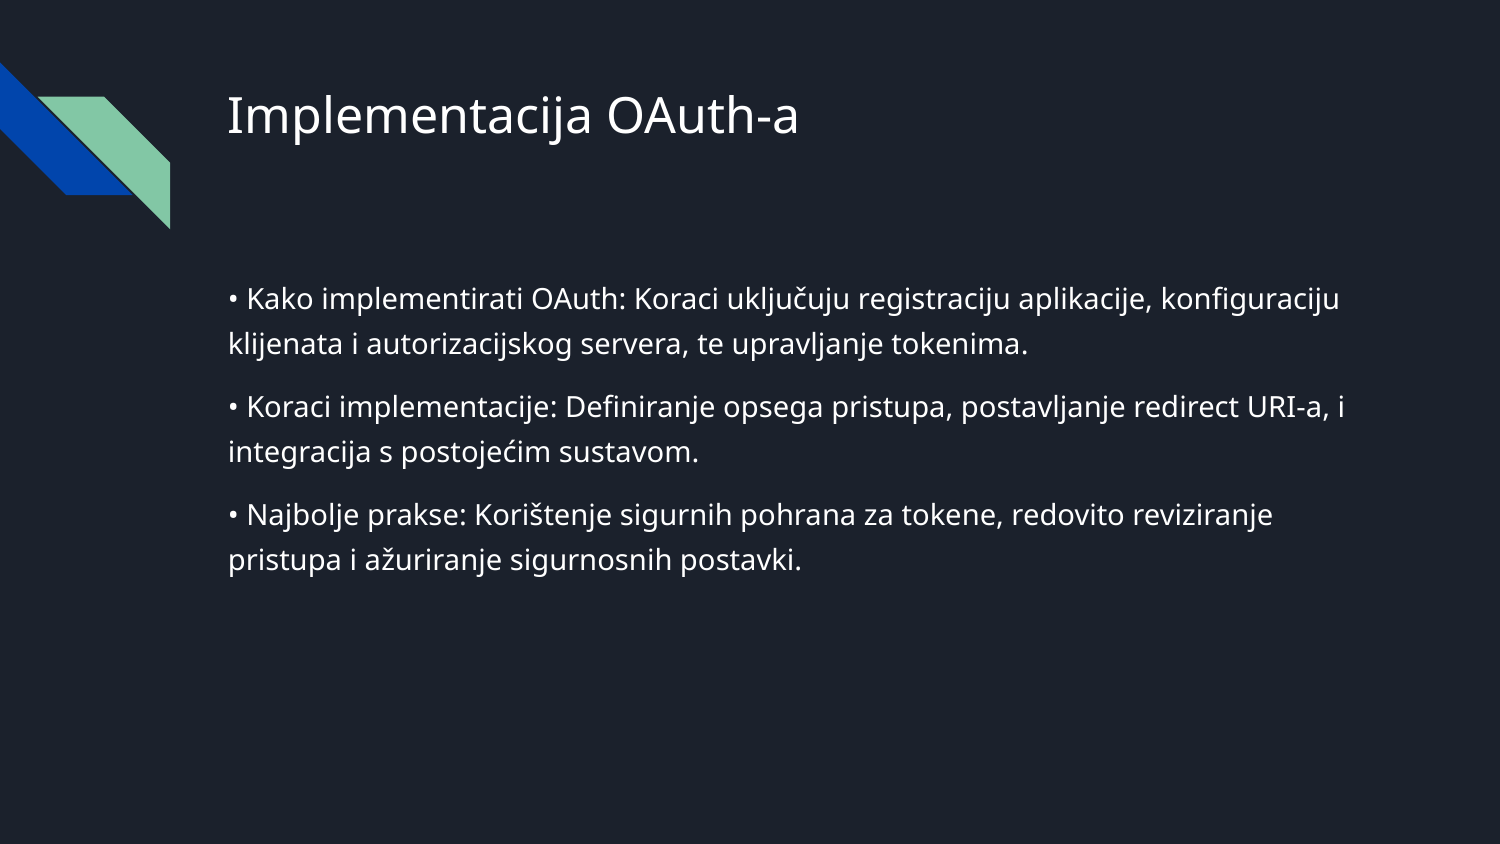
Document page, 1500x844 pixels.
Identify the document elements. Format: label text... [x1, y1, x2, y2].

list • Kako implementirati OAuth: Koraci uključuju registraciju aplikacije, konfiguraciju klijenata i autorizacijskog servera, te upravljanje tokenima. • Koraci implementacije: Definiranje opsega pristupa, postavljanje redirect URI-a, i integracija s postojećim sustavom. • Najbolje prakse: Korištenje sigurnih pohrana za tokene, redovito reviziranje pristupa i ažuriranje sigurnosnih postavki. [212, 257, 1368, 735]
title Implementacija OAuth-a [212, 64, 1368, 215]
